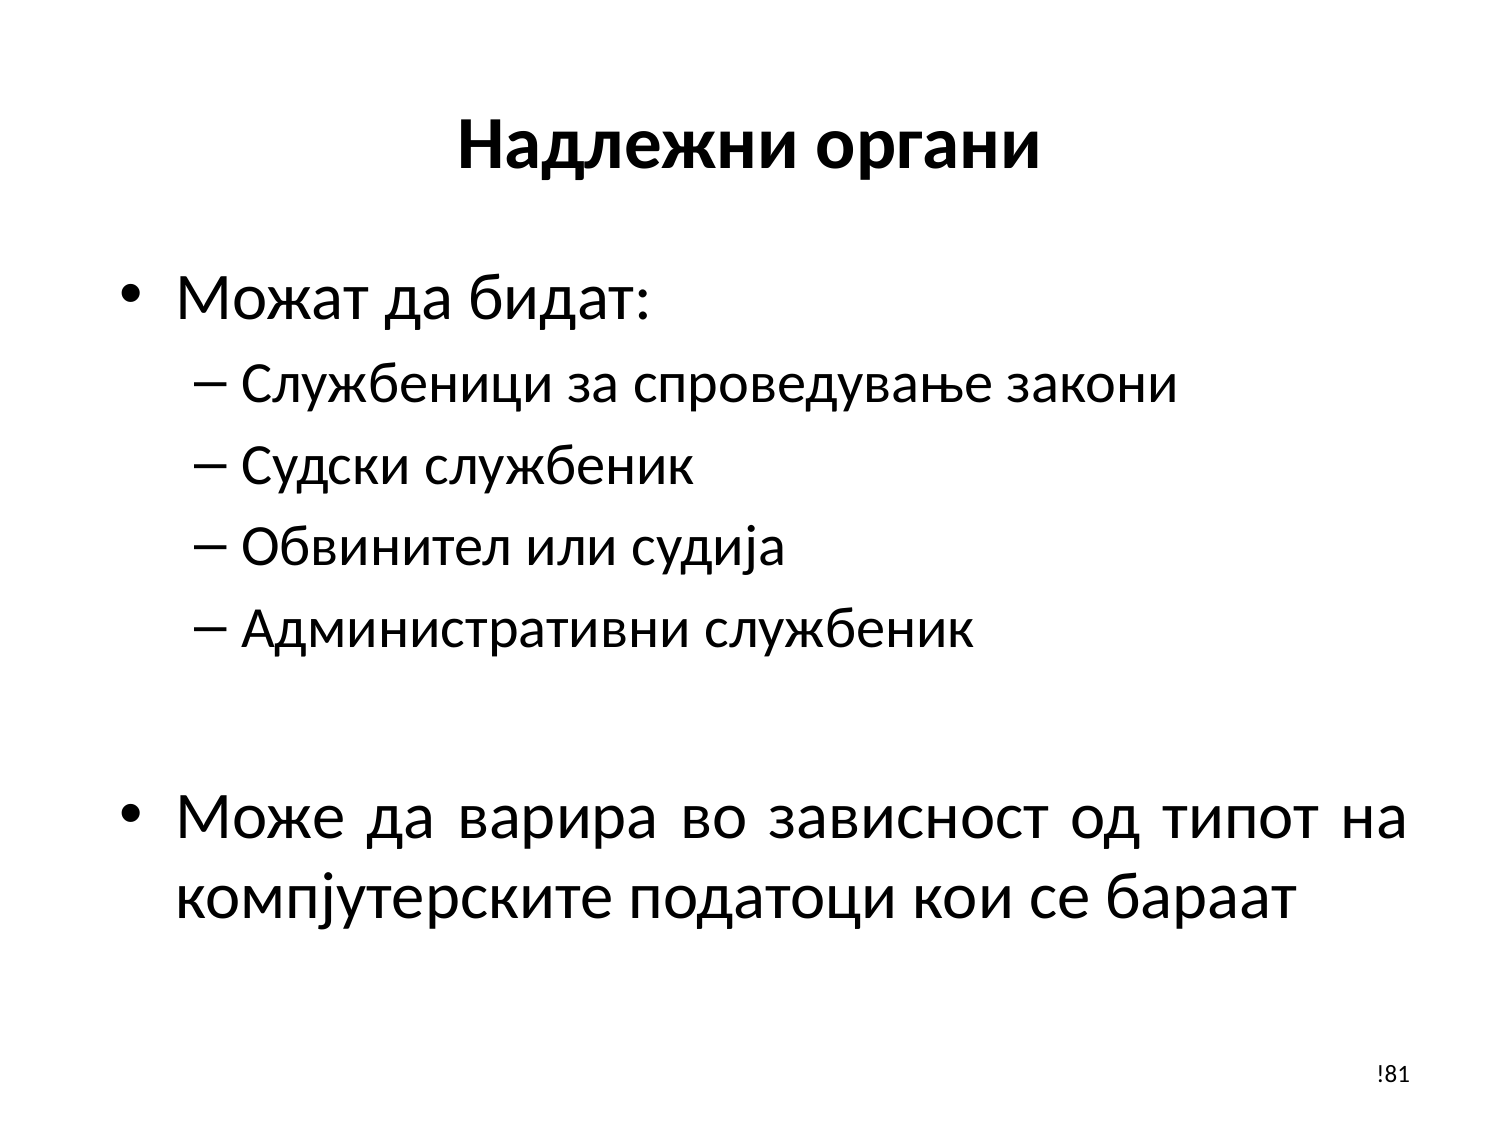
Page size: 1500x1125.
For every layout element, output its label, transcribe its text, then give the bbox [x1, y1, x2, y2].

title Надлежни органи [74, 44, 1426, 233]
slide_number !81 [1074, 1042, 1425, 1103]
list Можат да бидат: Службеници за спроведување закони Судски службеник Обвинител или судија Административни службеник Може да варира во зависност од типот на компјутерските податоци кои се бараат [103, 244, 1426, 988]
